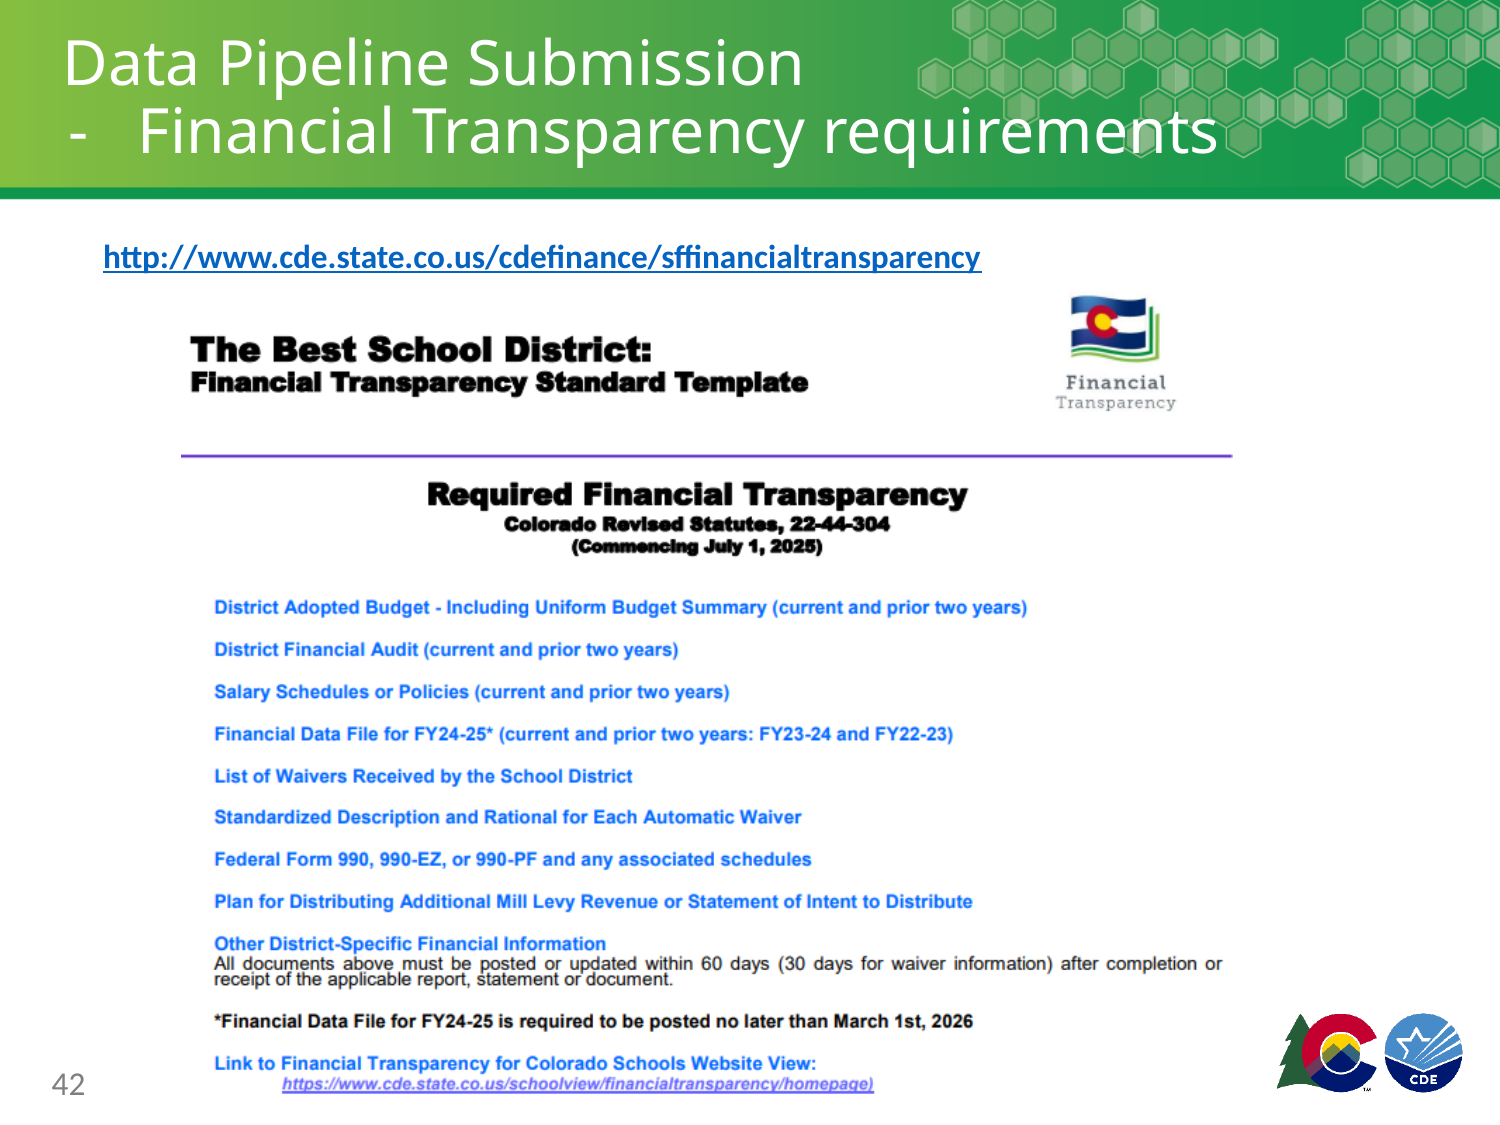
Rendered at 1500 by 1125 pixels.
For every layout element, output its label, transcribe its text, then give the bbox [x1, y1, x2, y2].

picture [0, 0, 1500, 200]
slide_number 42 [36, 1054, 375, 1115]
picture [1275, 1012, 1463, 1093]
title Data Pipeline Submission Financial Transparency requirements [62, 31, 1233, 172]
list http://www.cde.state.co.us/cdefinance/sffinancialtransparency [103, 239, 1397, 1002]
picture [181, 276, 1233, 1101]
